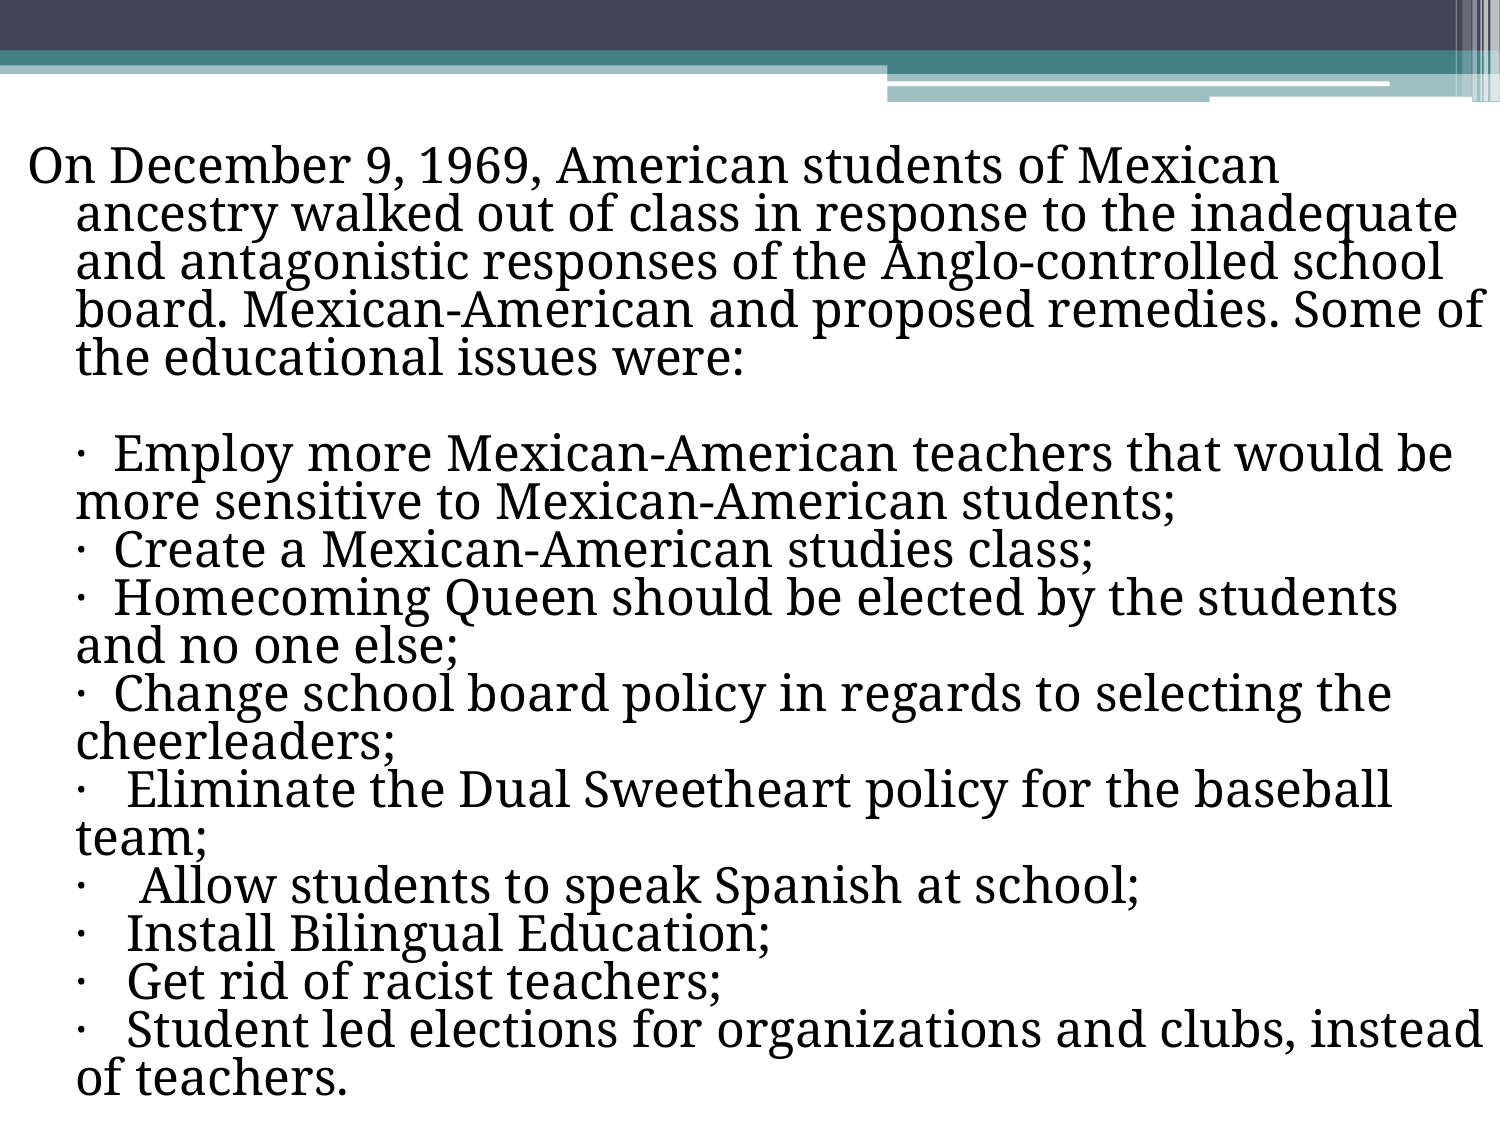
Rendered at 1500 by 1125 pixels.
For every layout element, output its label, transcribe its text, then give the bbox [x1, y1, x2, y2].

list On December 9, 1969, American students of Mexican ancestry walked out of class in response to the inadequate and antagonistic responses of the Anglo-controlled school board. Mexican-American and proposed remedies. Some of the educational issues were: · Employ more Mexican-American teachers that would be more sensitive to Mexican-American students; · Create a Mexican-American studies class; · Homecoming Queen should be elected by the students and no one else; · Change school board policy in regards to selecting the cheerleaders; · Eliminate the Dual Sweetheart policy for the baseball team; · Allow students to speak Spanish at school; · Install Bilingual Education; · Get rid of racist teachers; · Student led elections for organizations and clubs, instead of teachers. [0, 137, 1500, 1125]
